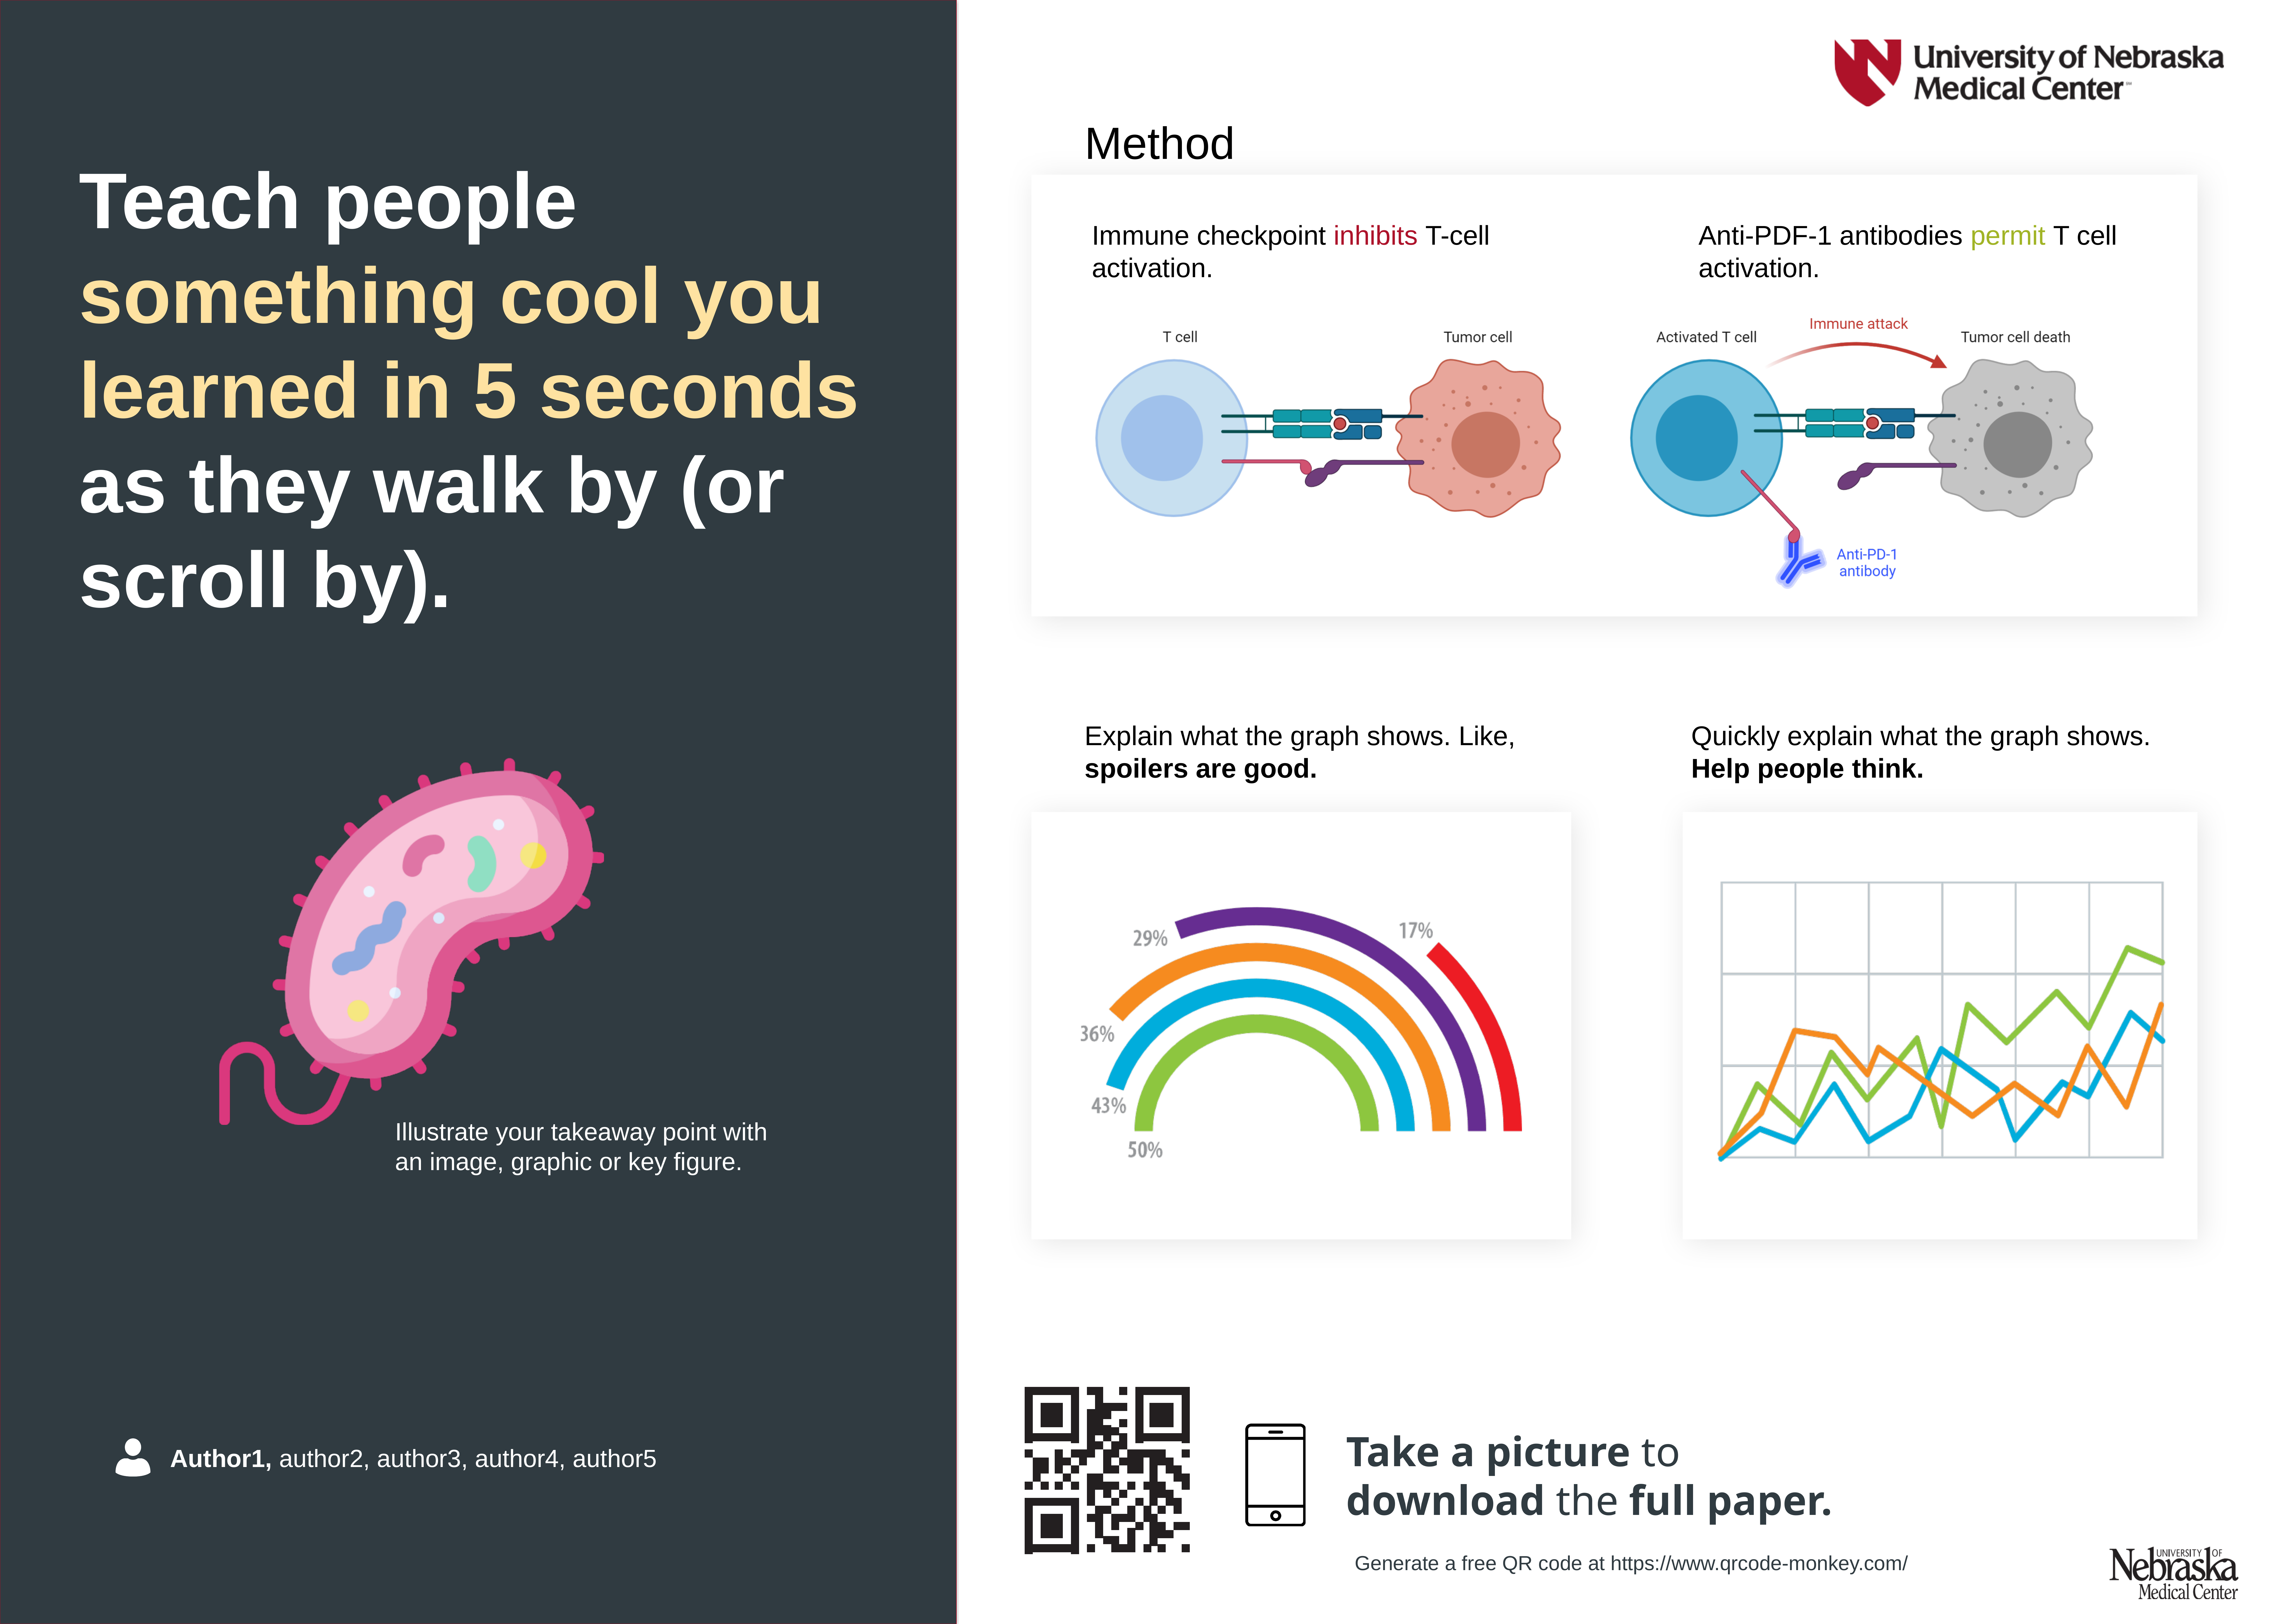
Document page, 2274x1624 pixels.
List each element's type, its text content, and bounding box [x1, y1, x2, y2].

text_box Quickly explain what the graph shows. Help people think. [1687, 716, 2187, 785]
text_box Illustrate your takeaway point with an image, graphic or key figure. [391, 1114, 776, 1201]
text_box [115, 1458, 151, 1477]
text_box Explain what the graph shows. Like, spoilers are good. [1081, 716, 1580, 785]
text_box Author1, author2, author3, author4, author5 [166, 1440, 844, 1474]
picture [1061, 204, 2133, 621]
text_box [125, 1438, 141, 1456]
text_box Method [1081, 112, 1420, 170]
text_box Take a picture to download the full paper. [1342, 1423, 1867, 1525]
text_box v [1031, 811, 1572, 1240]
text_box v [1031, 174, 2198, 617]
text_box v [1682, 811, 2198, 1240]
text_box Teach people something cool you learned in 5 seconds as they walk by (or scroll by). [75, 147, 973, 625]
text_box [0, 0, 957, 1624]
text_box Generate a free QR code at https://www.qrcode-monkey.com/ [1351, 1548, 2083, 1601]
picture [1717, 882, 2166, 1162]
picture [1000, 1363, 1212, 1575]
text_box Anti-PDF-1 antibodies permit T cell activation. [2135, 216, 2198, 285]
picture [219, 758, 604, 1125]
picture [1080, 907, 1522, 1158]
picture [1245, 1423, 1306, 1527]
